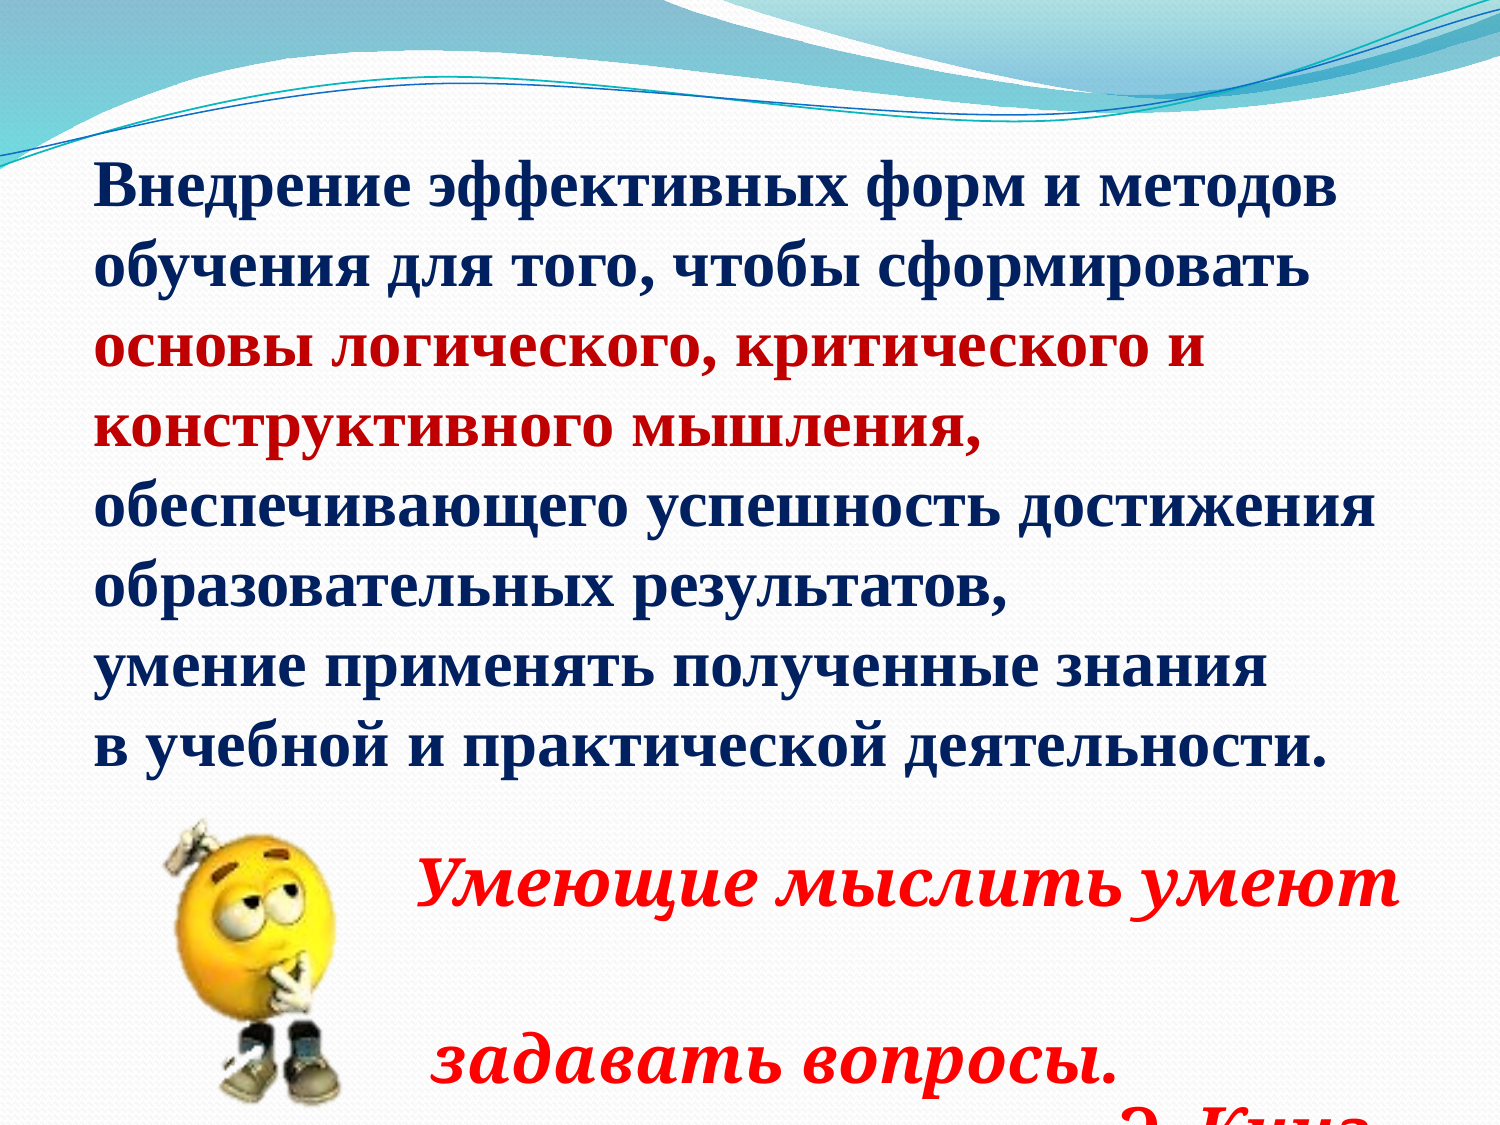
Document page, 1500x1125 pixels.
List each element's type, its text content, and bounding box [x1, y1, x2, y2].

picture [103, 791, 364, 1125]
text_box Умеющие мыслить умеют задавать вопросы. Э. Кинг [370, 841, 1418, 1125]
text_box Внедрение эффективных форм и методов обучения для того, чтобы сформировать основы логического, критического и конструктивного мышления, обеспечивающего успешность достижения образовательных результатов, умение применять полученные знания в учебной и практической деятельности. [0, 132, 1423, 787]
